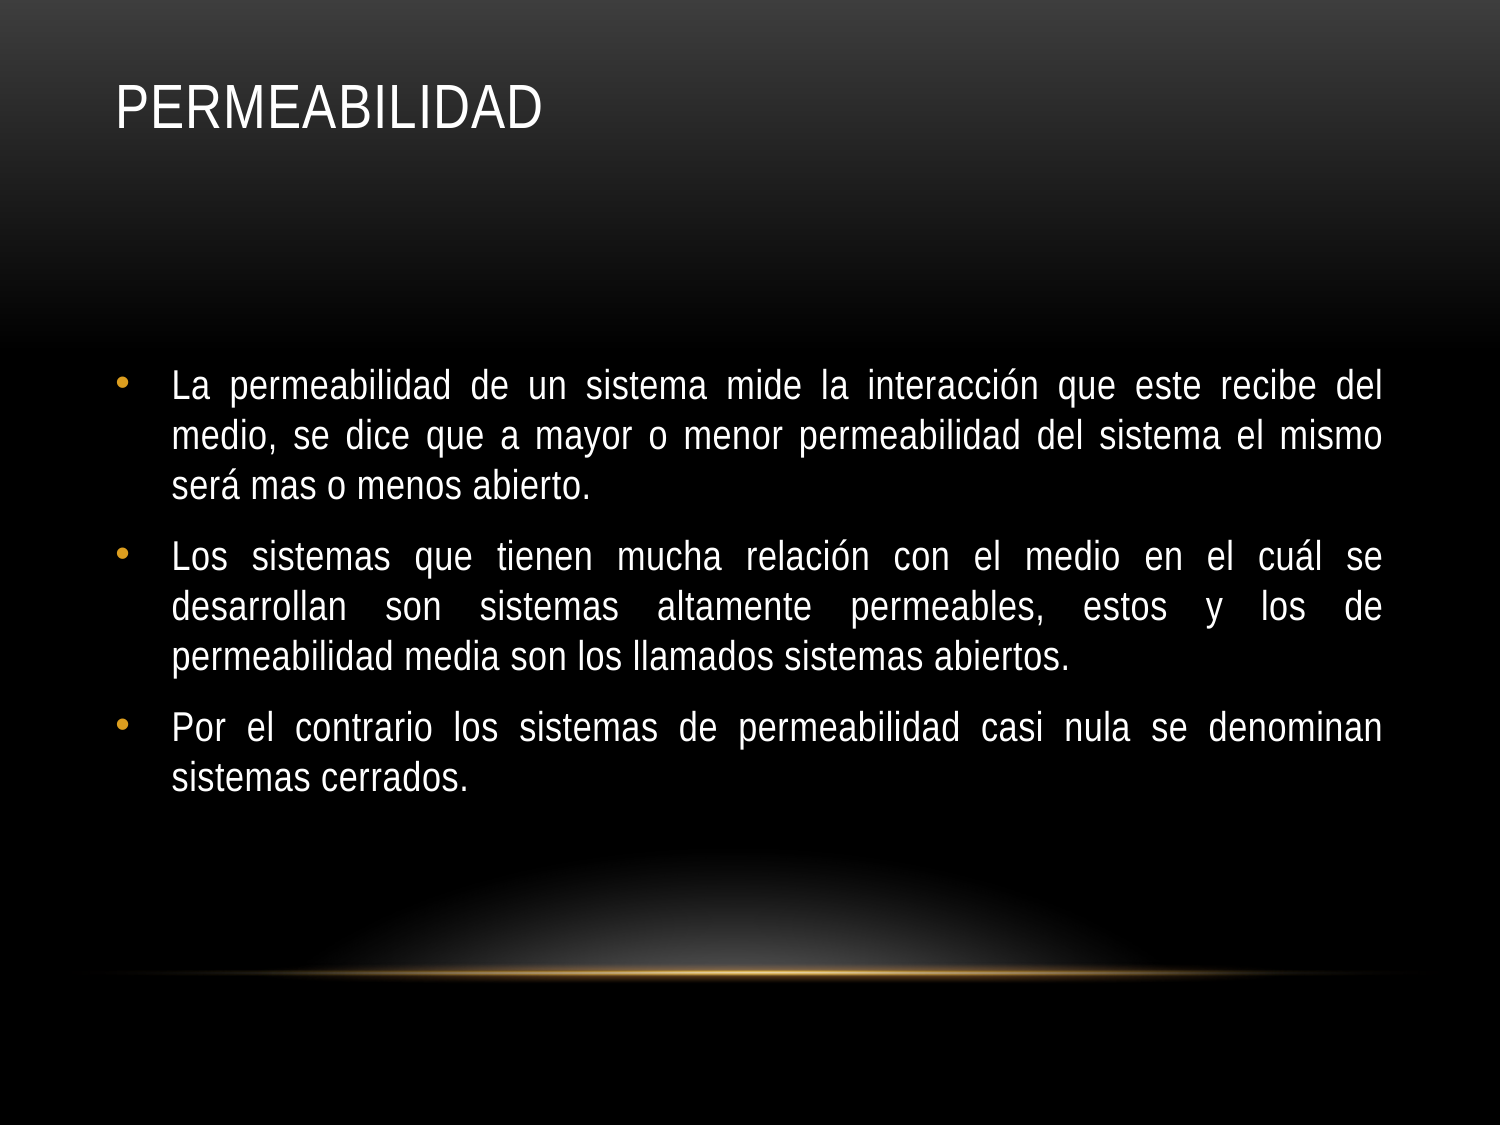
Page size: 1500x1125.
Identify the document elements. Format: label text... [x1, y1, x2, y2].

list La permeabilidad de un sistema mide la interacción que este recibe del medio, se dice que a mayor o menor permeabilidad del sistema el mismo será mas o menos abierto. Los sistemas que tienen mucha relación con el medio en el cuál se desarrollan son sistemas altamente permeables, estos y los de permeabilidad media son los llamados sistemas abiertos. Por el contrario los sistemas de permeabilidad casi nula se denominan sistemas cerrados. [100, 208, 1401, 1061]
title Permeabilidad [100, 30, 1401, 149]
picture [0, 0, 1500, 1125]
